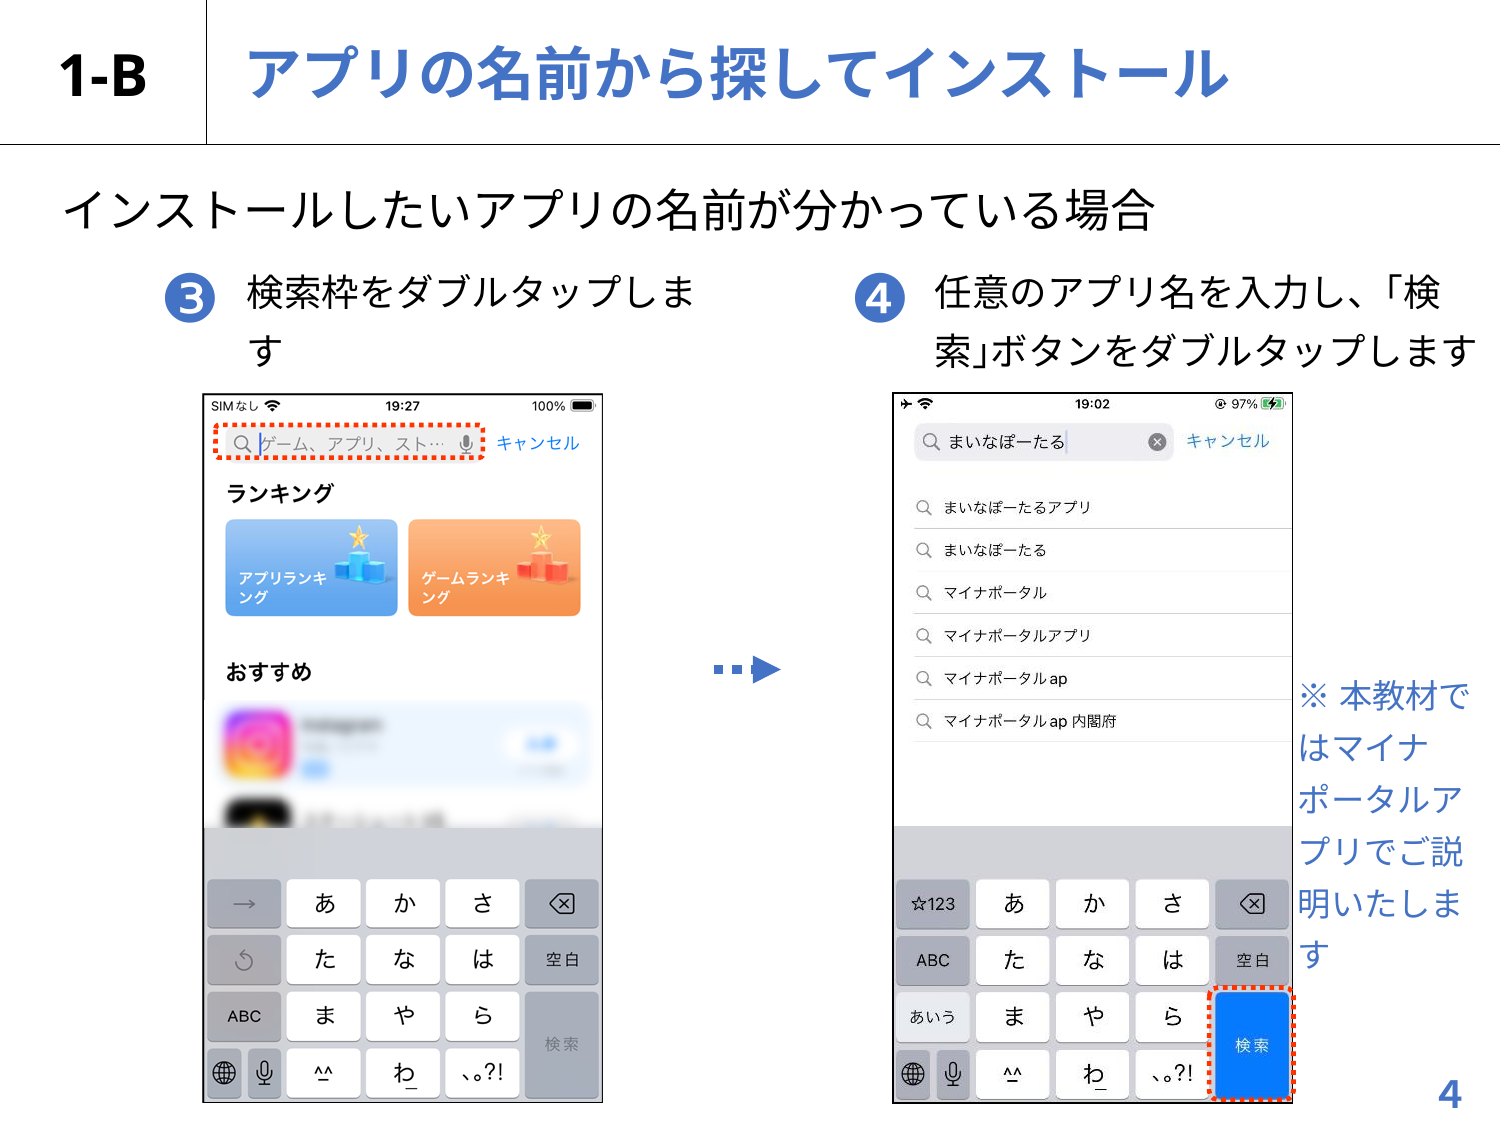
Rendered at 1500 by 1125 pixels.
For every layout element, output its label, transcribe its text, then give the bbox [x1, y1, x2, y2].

text_box 検索枠をダブルタップします [231, 274, 731, 381]
picture [202, 393, 603, 1103]
picture [893, 393, 1292, 1103]
text_box ４ [1399, 1063, 1500, 1123]
text_box ❸ [145, 274, 223, 343]
text_box インストールしたいアプリの名前が分かっている場合 [46, 180, 1422, 274]
text_box 1-B [0, 0, 207, 147]
title アプリの名前から探してインストール [228, 36, 1472, 116]
text_box ❹ [835, 274, 919, 343]
text_box ※本教材ではマイナポータルアプリでご説明いたします [1292, 655, 1500, 982]
text_box 任意のアプリ名を入力し、｢検索｣ボタンをダブルタップします [919, 248, 1500, 380]
